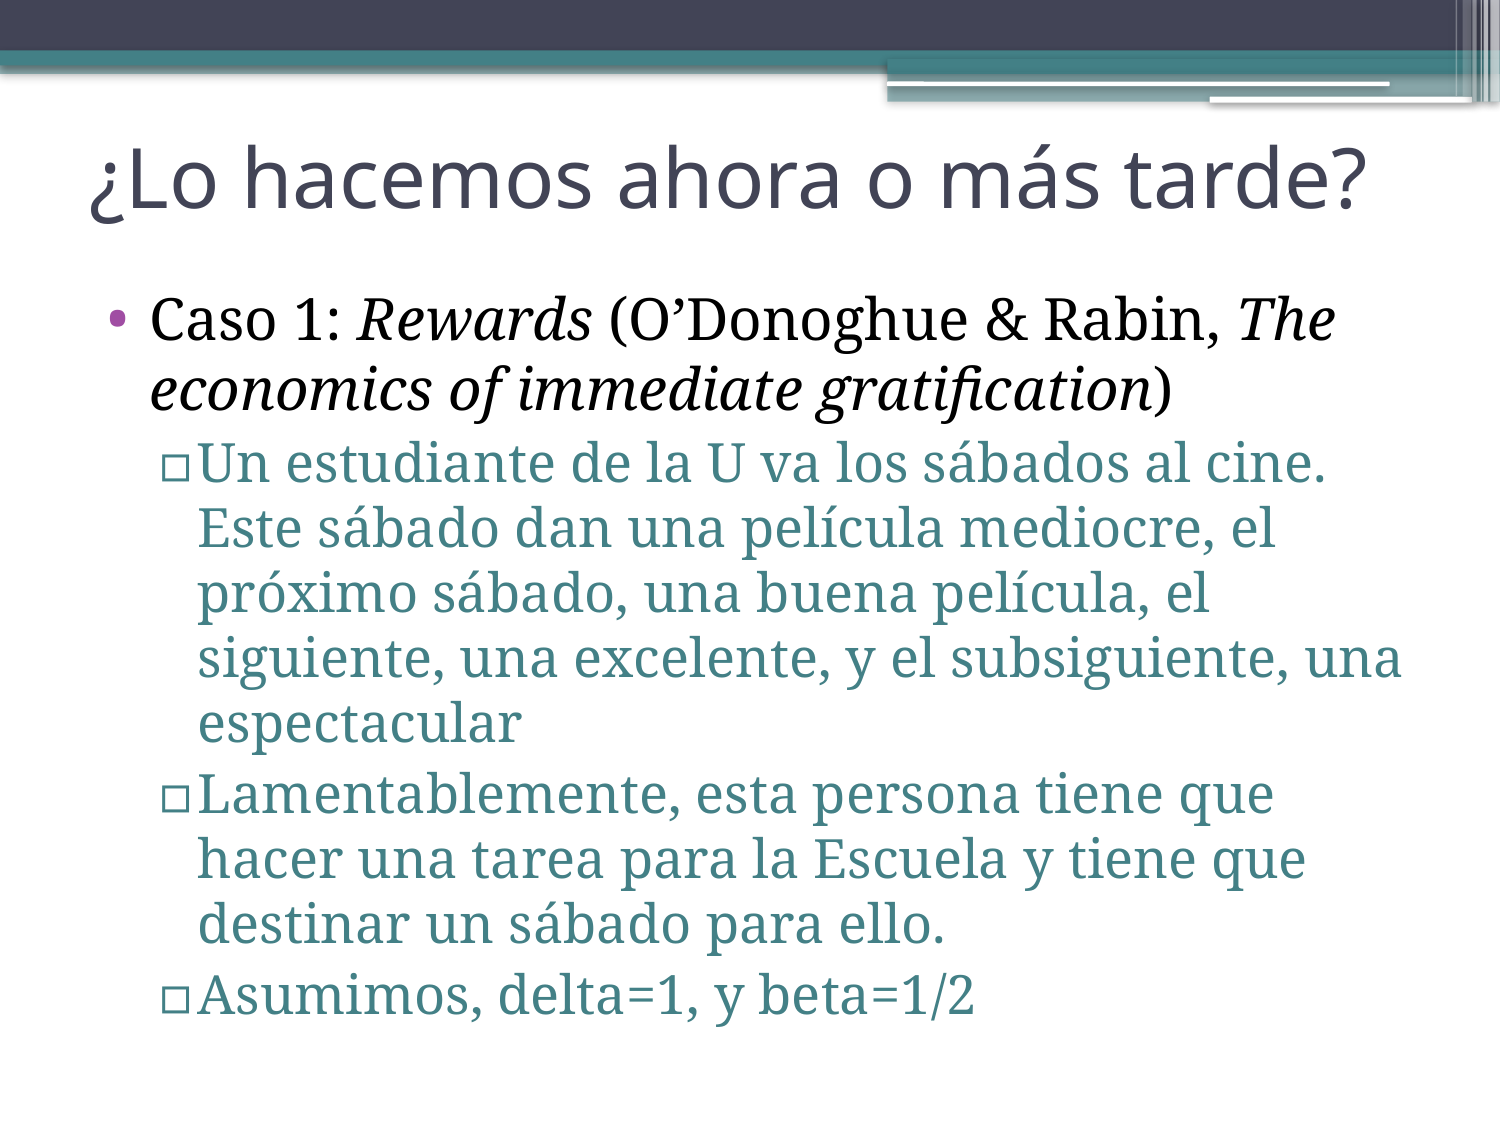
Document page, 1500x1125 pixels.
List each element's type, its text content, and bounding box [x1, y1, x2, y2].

list Caso 1: Rewards (O’Donoghue & Rabin, The economics of immediate gratification) Un estudiante de la U va los sábados al cine. Este sábado dan una película mediocre, el próximo sábado, una buena película, el siguiente, una excelente, y el subsiguiente, una espectacular Lamentablemente, esta persona tiene que hacer una tarea para la Escuela y tiene que destinar un sábado para ello. Asumimos, delta=1, y beta=1/2 [75, 275, 1425, 985]
title ¿Lo hacemos ahora o más tarde? [75, 87, 1425, 263]
